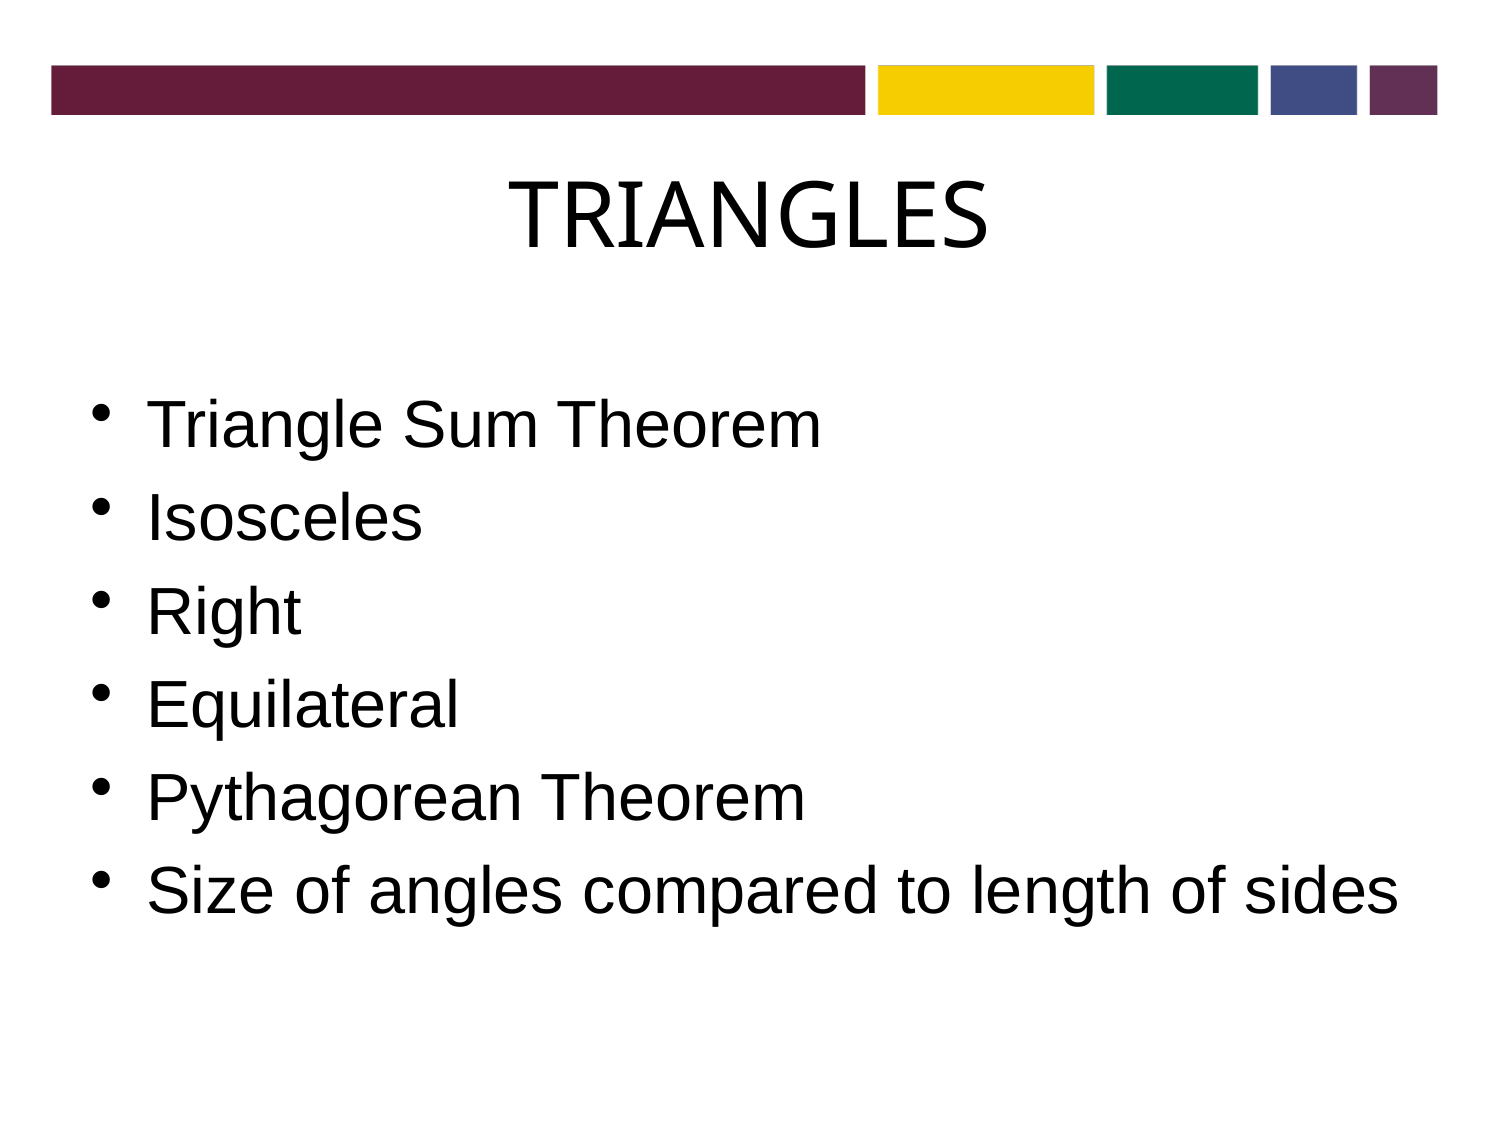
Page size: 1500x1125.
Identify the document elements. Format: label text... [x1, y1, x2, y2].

picture [37, 49, 1438, 116]
list Triangle Sum Theorem Isosceles Right Equilateral Pythagorean Theorem Size of angles compared to length of sides [74, 262, 1426, 1006]
title TRIANGLES [74, 123, 1426, 262]
